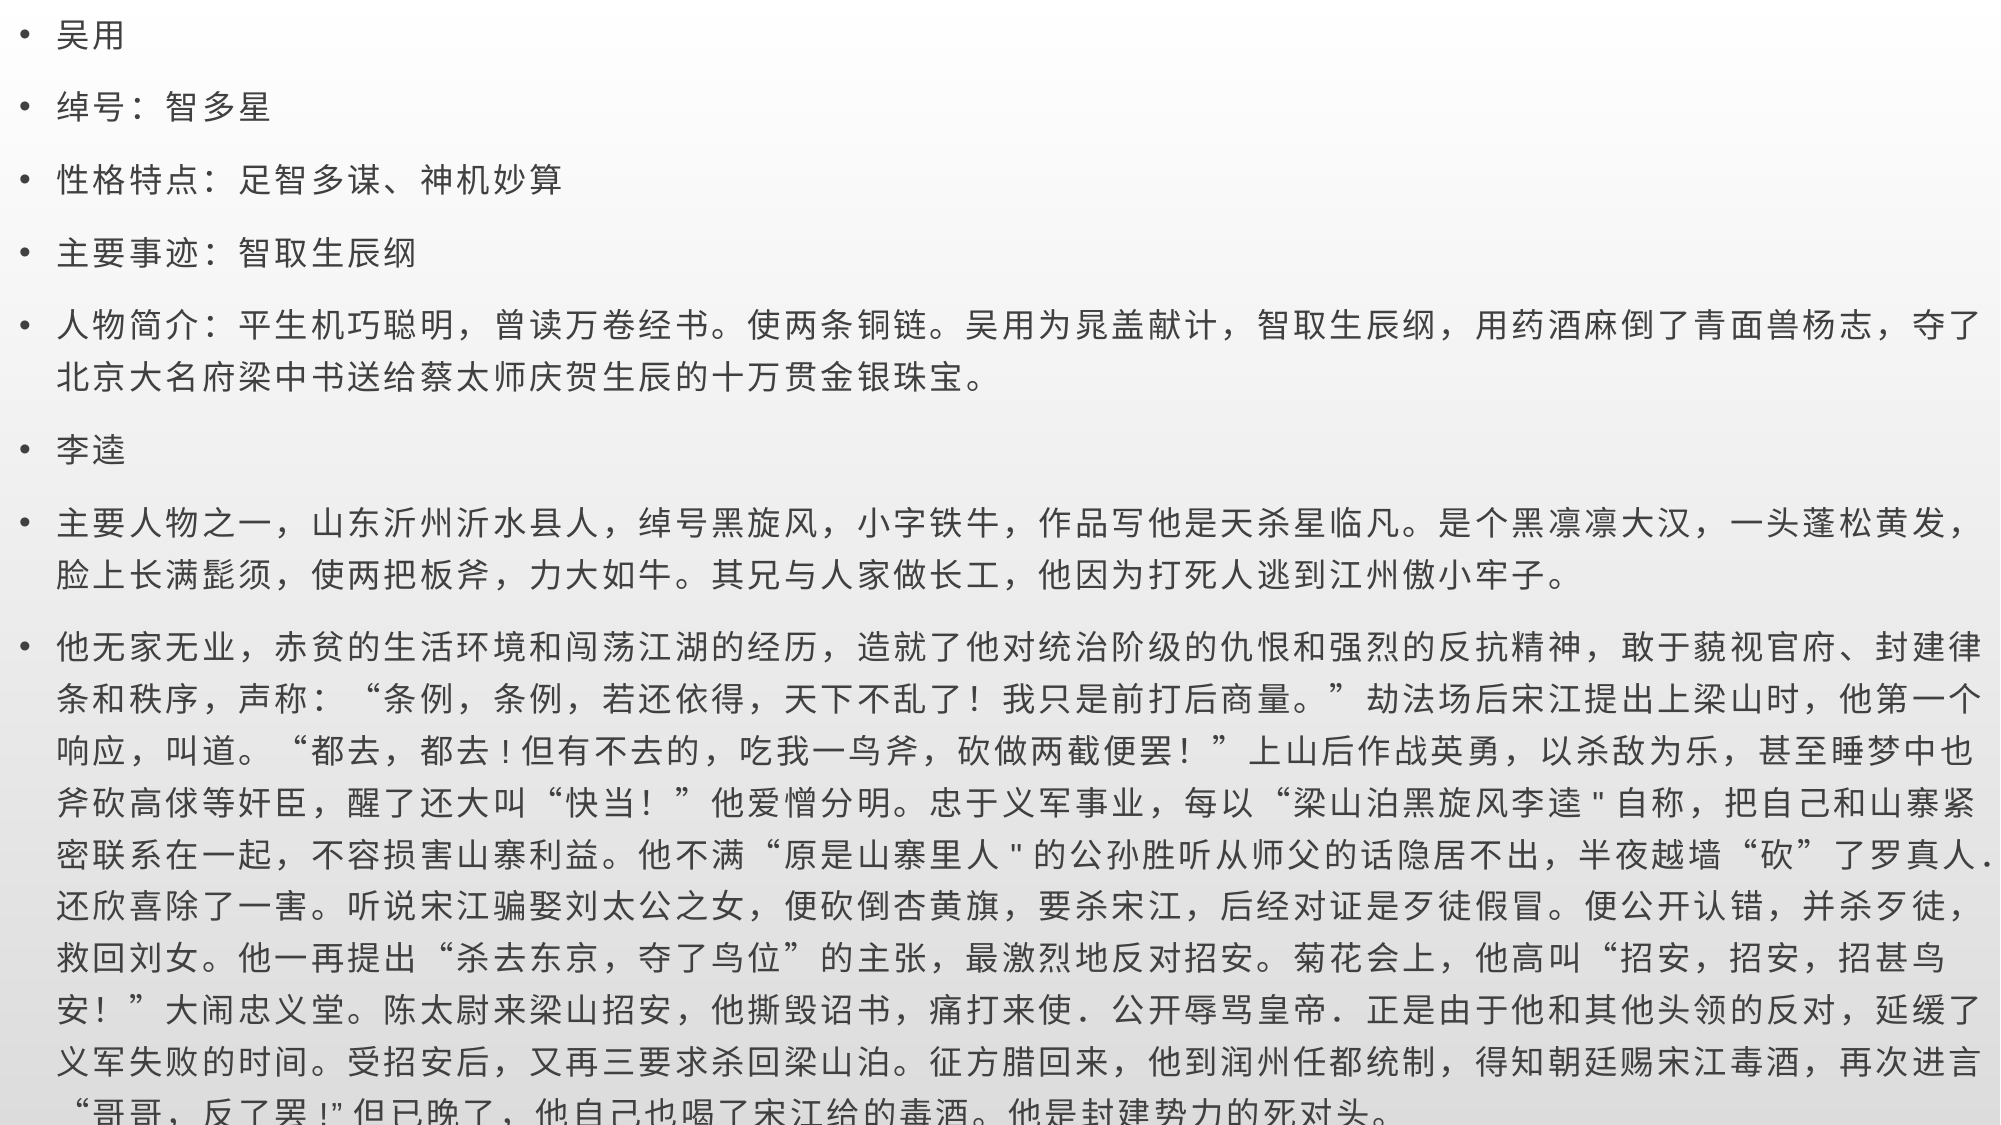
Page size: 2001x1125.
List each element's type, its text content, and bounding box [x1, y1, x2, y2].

list 吴用 绰号：智多星 性格特点：足智多谋、神机妙算 主要事迹：智取生辰纲 人物简介：平生机巧聪明，曾读万卷经书。使两条铜链。吴用为晁盖献计，智取生辰纲，用药酒麻倒了青面兽杨志，夺了北京大名府梁中书送给蔡太师庆贺生辰的十万贯金银珠宝。 李逵 主要人物之一，山东沂州沂水县人，绰号黑旋风，小字铁牛，作品写他是天杀星临凡。是个黑凛凛大汉，一头蓬松黄发，脸上长满髭须，使两把板斧，力大如牛。其兄与人家做长工，他因为打死人逃到江州傲小牢子。 他无家无业，赤贫的生活环境和闯荡江湖的经历，造就了他对统治阶级的仇恨和强烈的反抗精神，敢于藐视官府、封建律条和秩序，声称：“条例，条例，若还依得，天下不乱了！我只是前打后商量。”劫法场后宋江提出上梁山时，他第一个响应，叫道。“都去，都去!但有不去的，吃我一鸟斧，砍做两截便罢！”上山后作战英勇，以杀敌为乐，甚至睡梦中也斧砍高俅等奸臣，醒了还大叫“快当！”他爱憎分明。忠于义军事业，每以“梁山泊黑旋风李逵"自称，把自己和山寨紧密联系在一起，不容损害山寨利益。他不满“原是山寨里人"的公孙胜听从师父的话隐居不出，半夜越墙“砍”了罗真人．还欣喜除了一害。听说宋江骗娶刘太公之女，便砍倒杏黄旗，要杀宋江，后经对证是歹徒假冒。便公开认错，并杀歹徒，救回刘女。他一再提出“杀去东京，夺了鸟位”的主张，最激烈地反对招安。菊花会上，他高叫“招安，招安，招甚鸟安！”大闹忠义堂。陈太尉来梁山招安，他撕毁诏书，痛打来使．公开辱骂皇帝．正是由于他和其他头领的反对，延缓了义军失败的时间。受招安后，又再三要求杀回梁山泊。征方腊回来，他到润州任都统制，得知朝廷赐宋江毒酒，再次进言“哥哥，反了罢!”但已晚了，他自己也喝了宋江给的毒酒。他是封建势力的死对头。 [2, 1, 2000, 1125]
